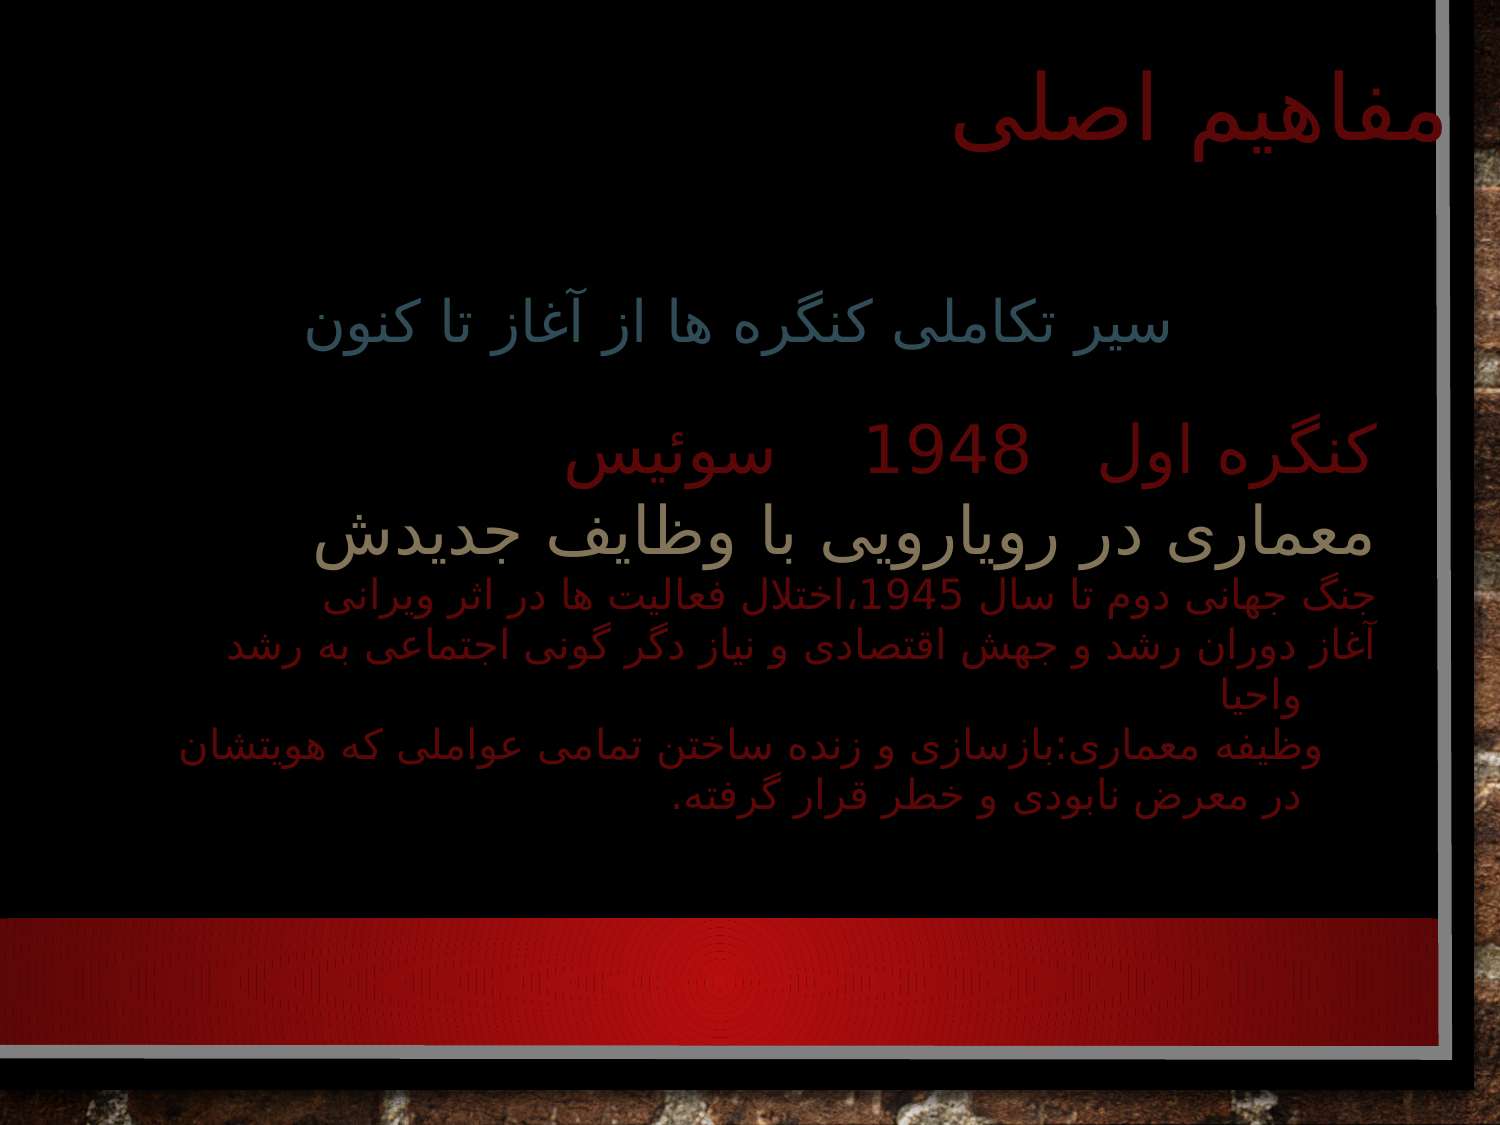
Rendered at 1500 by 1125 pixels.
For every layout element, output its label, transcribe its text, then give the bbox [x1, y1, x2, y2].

list سیر تکاملی کنگره ها از آغاز تا کنون [112, 262, 1425, 400]
text_box مفاهیم اصلی [171, 0, 1451, 161]
picture [0, 0, 1500, 1125]
text_box کنگره اول 1948 سوئیس معماری در رویارویی با وظایف جدیدش جنگ جهانی دوم تا سال 1945،اختلال فعالیت ها در اثر ویرانی آغاز دوران رشد و جهش اقتصادی و نیاز دگر گونی اجتماعی به رشد واحیا وظیفه معماری:بازسازی و زنده ساختن تمامی عواملی که هویتشان در معرض نابودی و خطر قرار گرفته. [162, 399, 1438, 1120]
